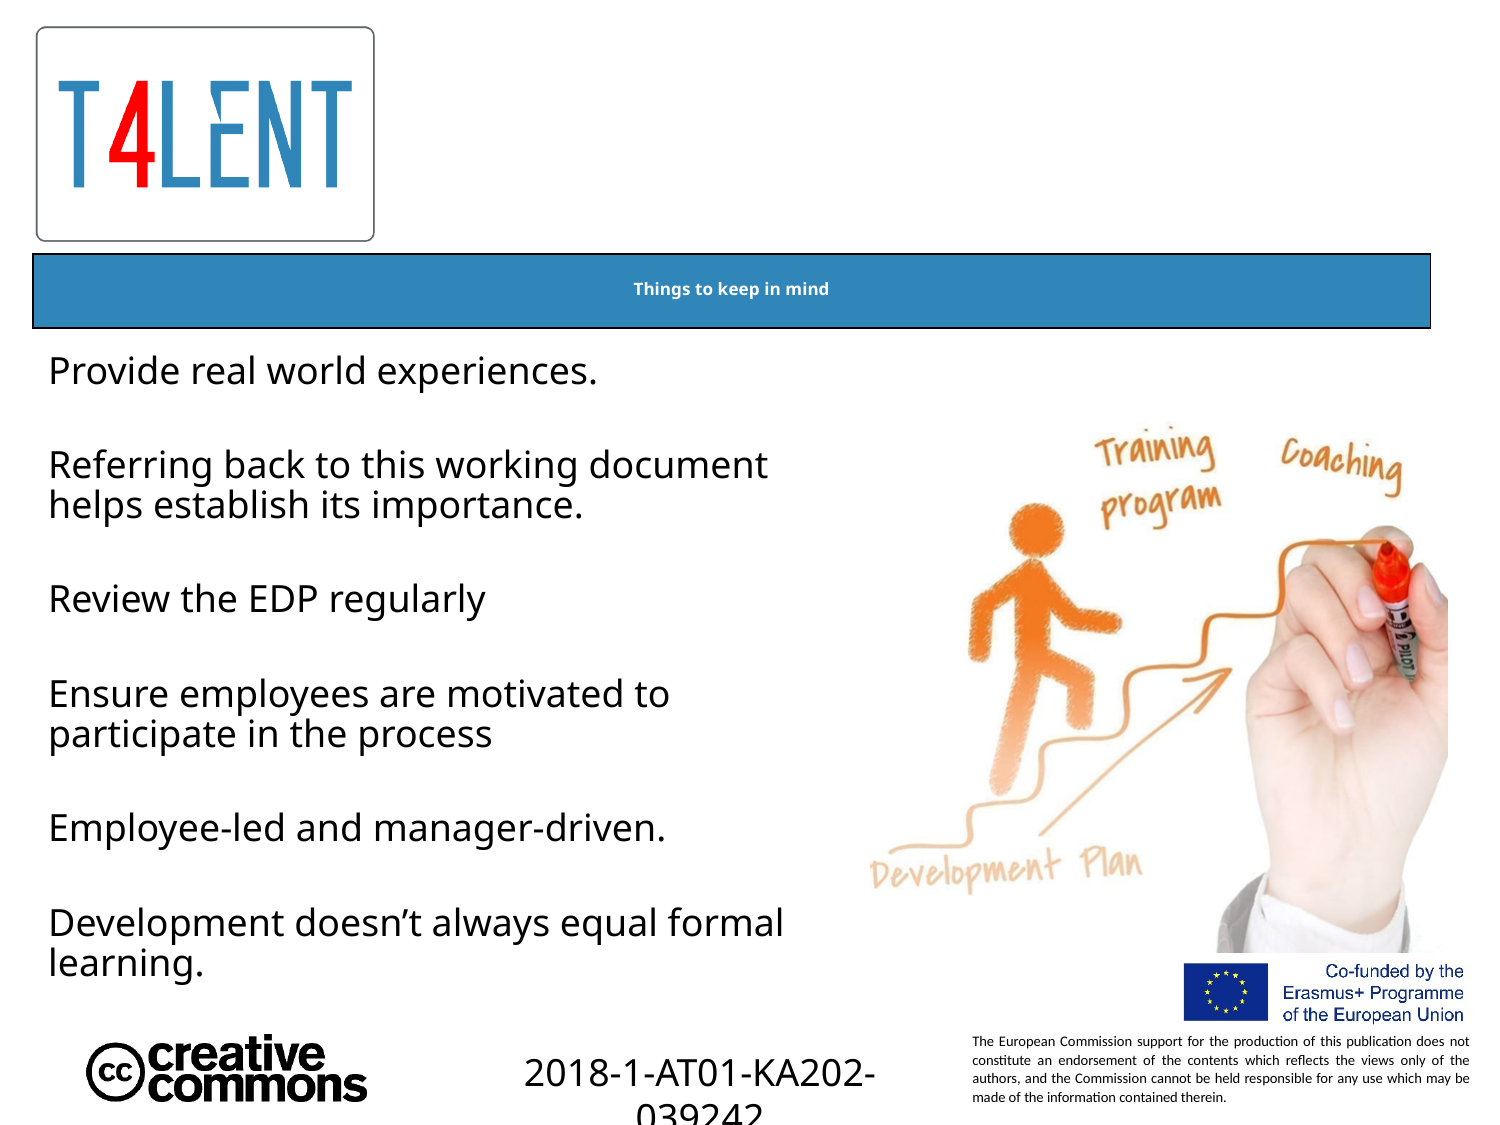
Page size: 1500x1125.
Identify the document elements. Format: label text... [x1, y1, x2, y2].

picture [870, 375, 1449, 953]
picture [1166, 962, 1478, 1026]
title Things to keep in mind [33, 254, 1431, 329]
picture [35, 26, 375, 242]
text_box 2018-1-AT01-KA202-039242 [454, 1040, 946, 1125]
picture [85, 1034, 367, 1102]
subtitle Provide real world experiences. Referring back to this working document helps establish its importance. Review the EDP regularly Ensure employees are motivated to participate in the process Employee-led and manager-driven. Development doesn’t always equal formal learning. [33, 336, 871, 916]
